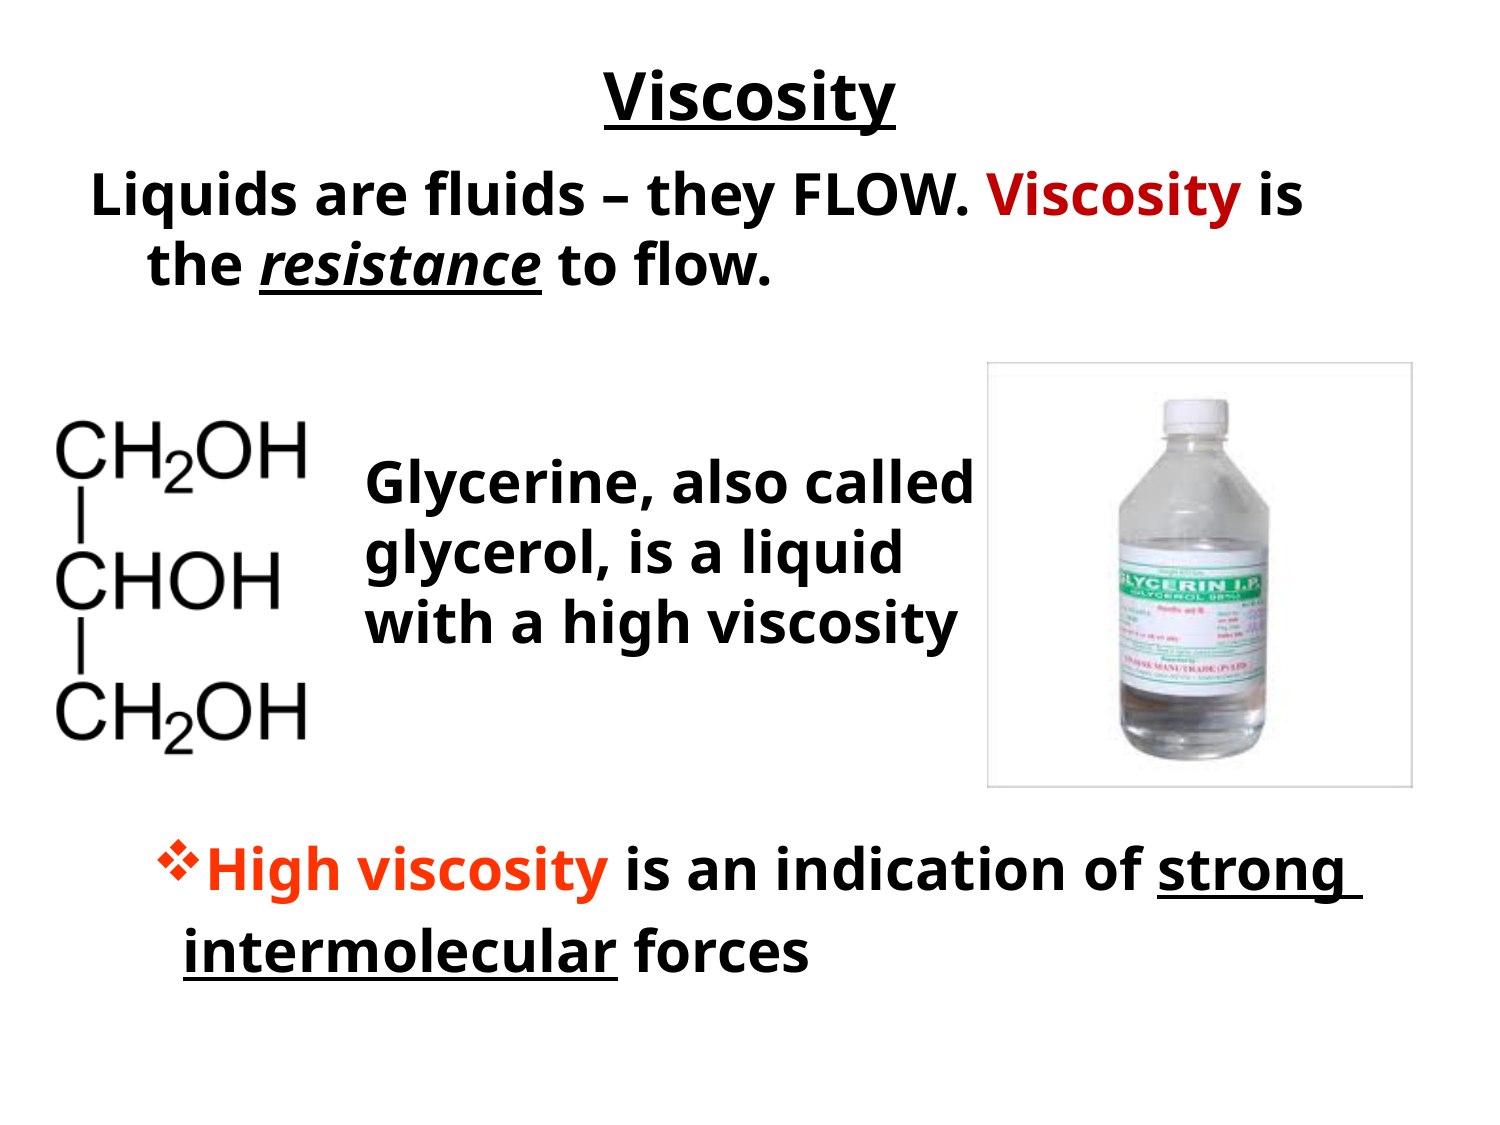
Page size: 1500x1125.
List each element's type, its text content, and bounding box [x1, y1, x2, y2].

picture [987, 362, 1413, 788]
text_box High viscosity is an indication of strong intermolecular forces [137, 824, 1450, 992]
text_box Viscosity [174, 37, 1325, 149]
list Liquids are fluids – they FLOW. Viscosity is the resistance to flow. [74, 149, 1401, 301]
picture [49, 412, 313, 762]
text_box Glycerine, also called glycerol, is a liquid with a high viscosity [350, 437, 982, 663]
